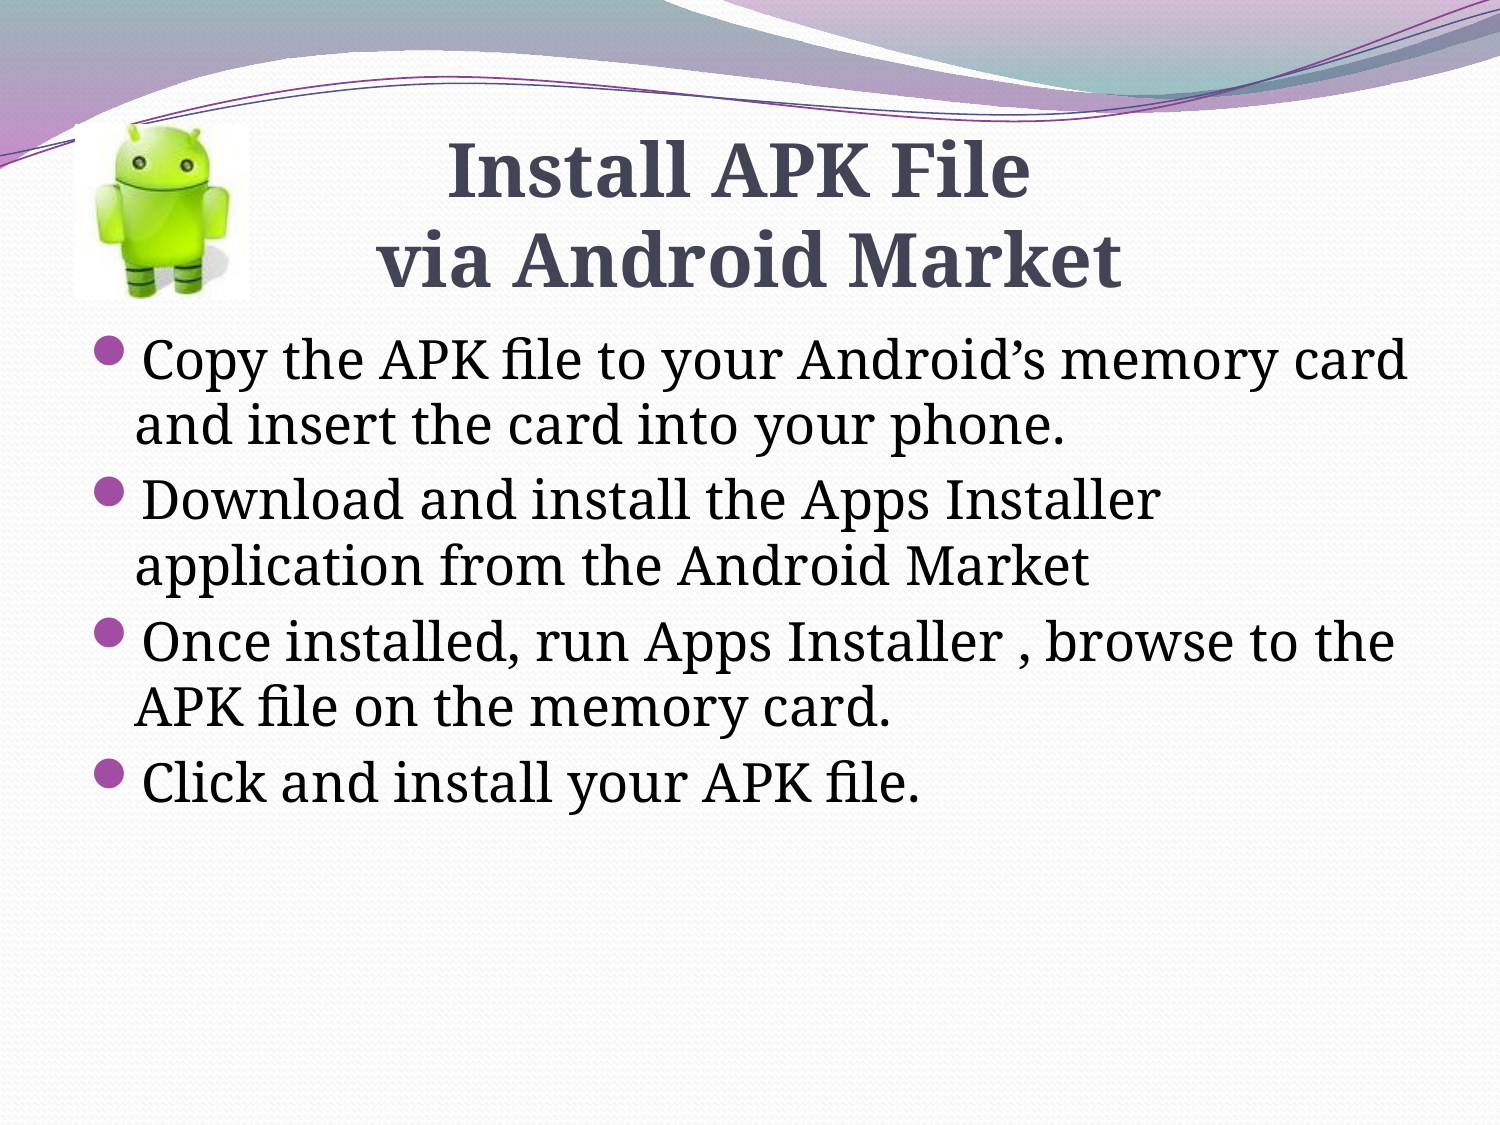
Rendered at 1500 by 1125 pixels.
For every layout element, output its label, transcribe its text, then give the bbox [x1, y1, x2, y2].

list Copy the APK file to your Android’s memory card and insert the card into your phone. Download and install the Apps Installer application from the Android Market Once installed, run Apps Installer , browse to the APK file on the memory card. Click and install your APK file. [75, 317, 1425, 1038]
title Install APK File via Android Market [75, 115, 1425, 303]
